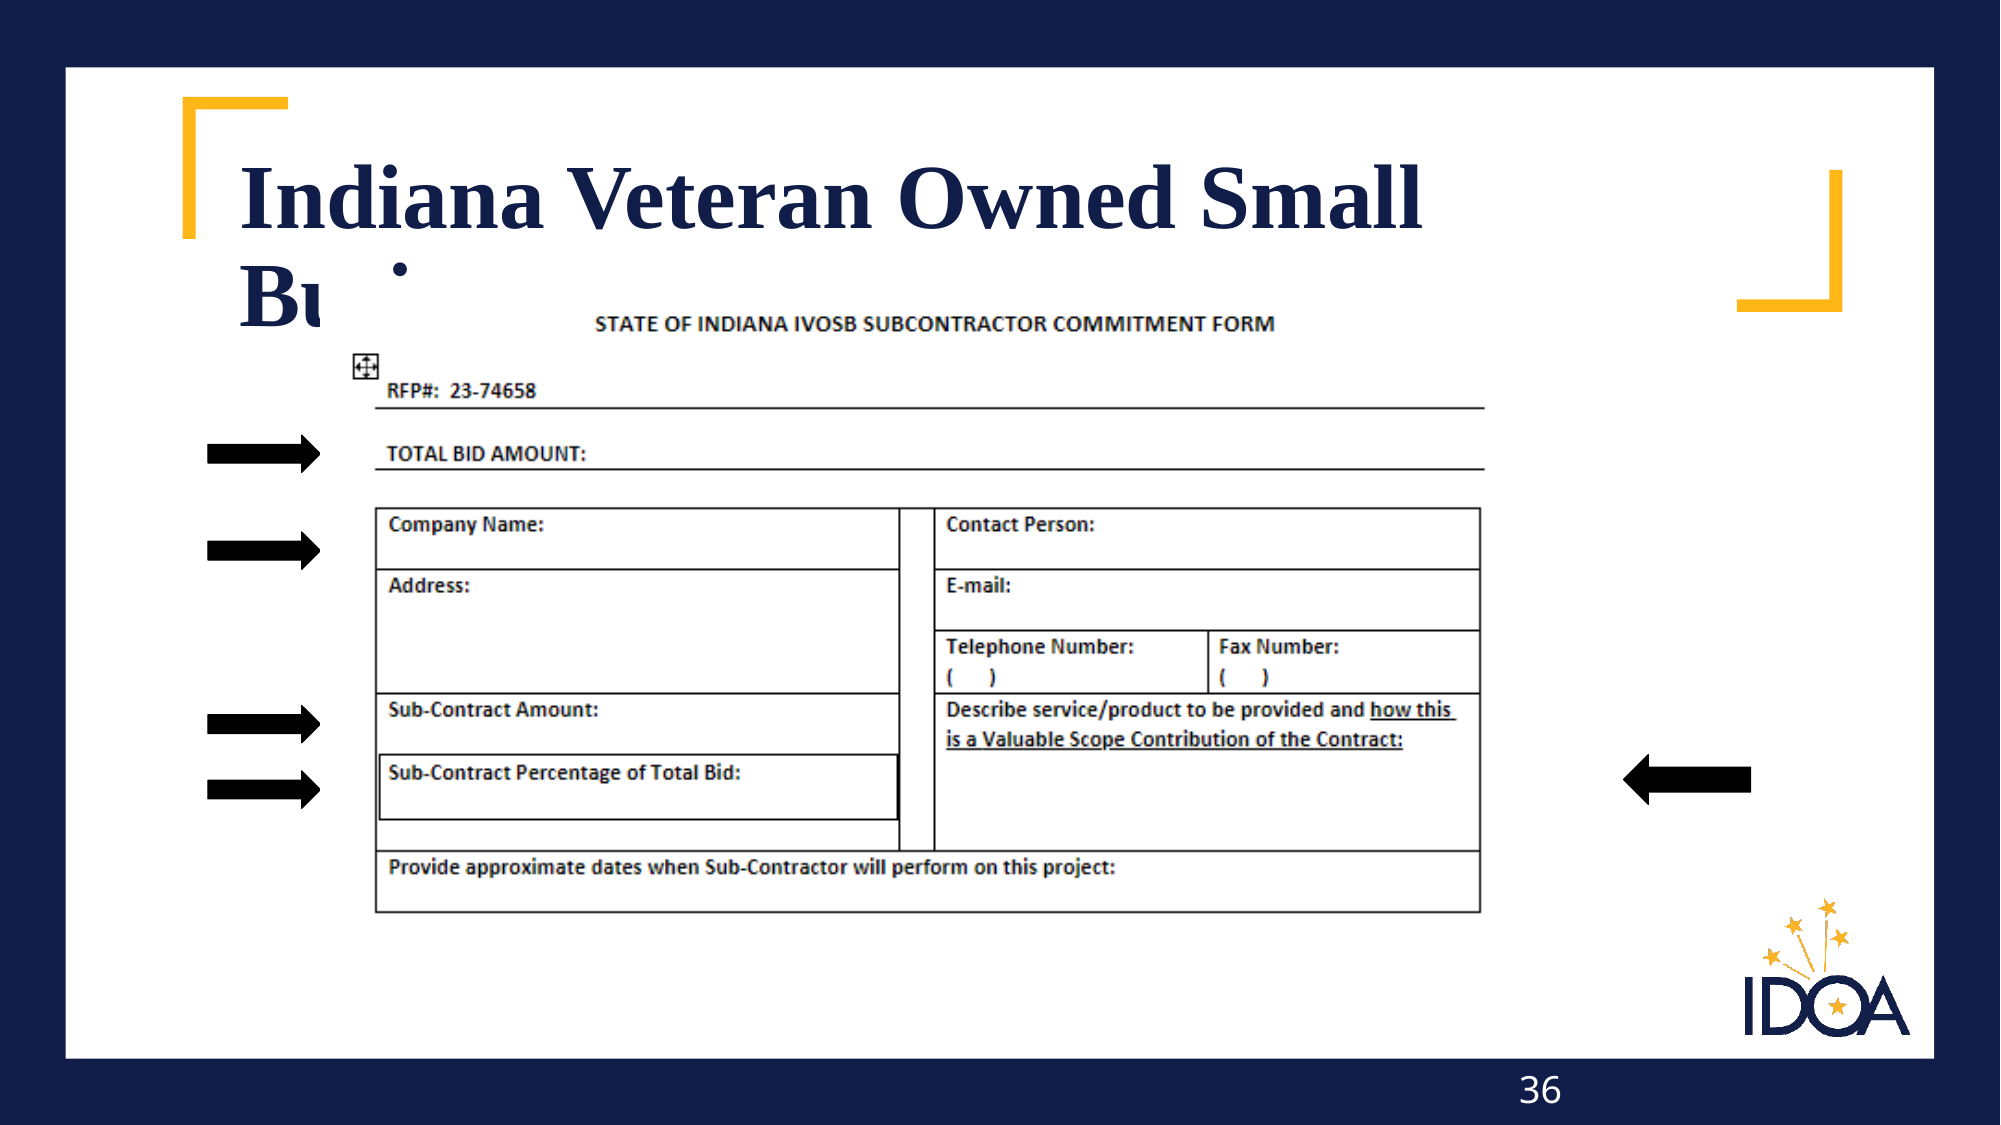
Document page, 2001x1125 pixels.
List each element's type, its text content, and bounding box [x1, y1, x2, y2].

text_box [207, 770, 320, 809]
text_box [1623, 754, 1752, 805]
slide_number 36 [1504, 1058, 1767, 1125]
text_box [207, 704, 320, 744]
picture [320, 278, 1511, 945]
text_box [207, 531, 320, 570]
title Indiana Veteran Owned Small Business [225, 142, 1800, 279]
picture [1702, 857, 1959, 1114]
text_box [207, 434, 320, 473]
